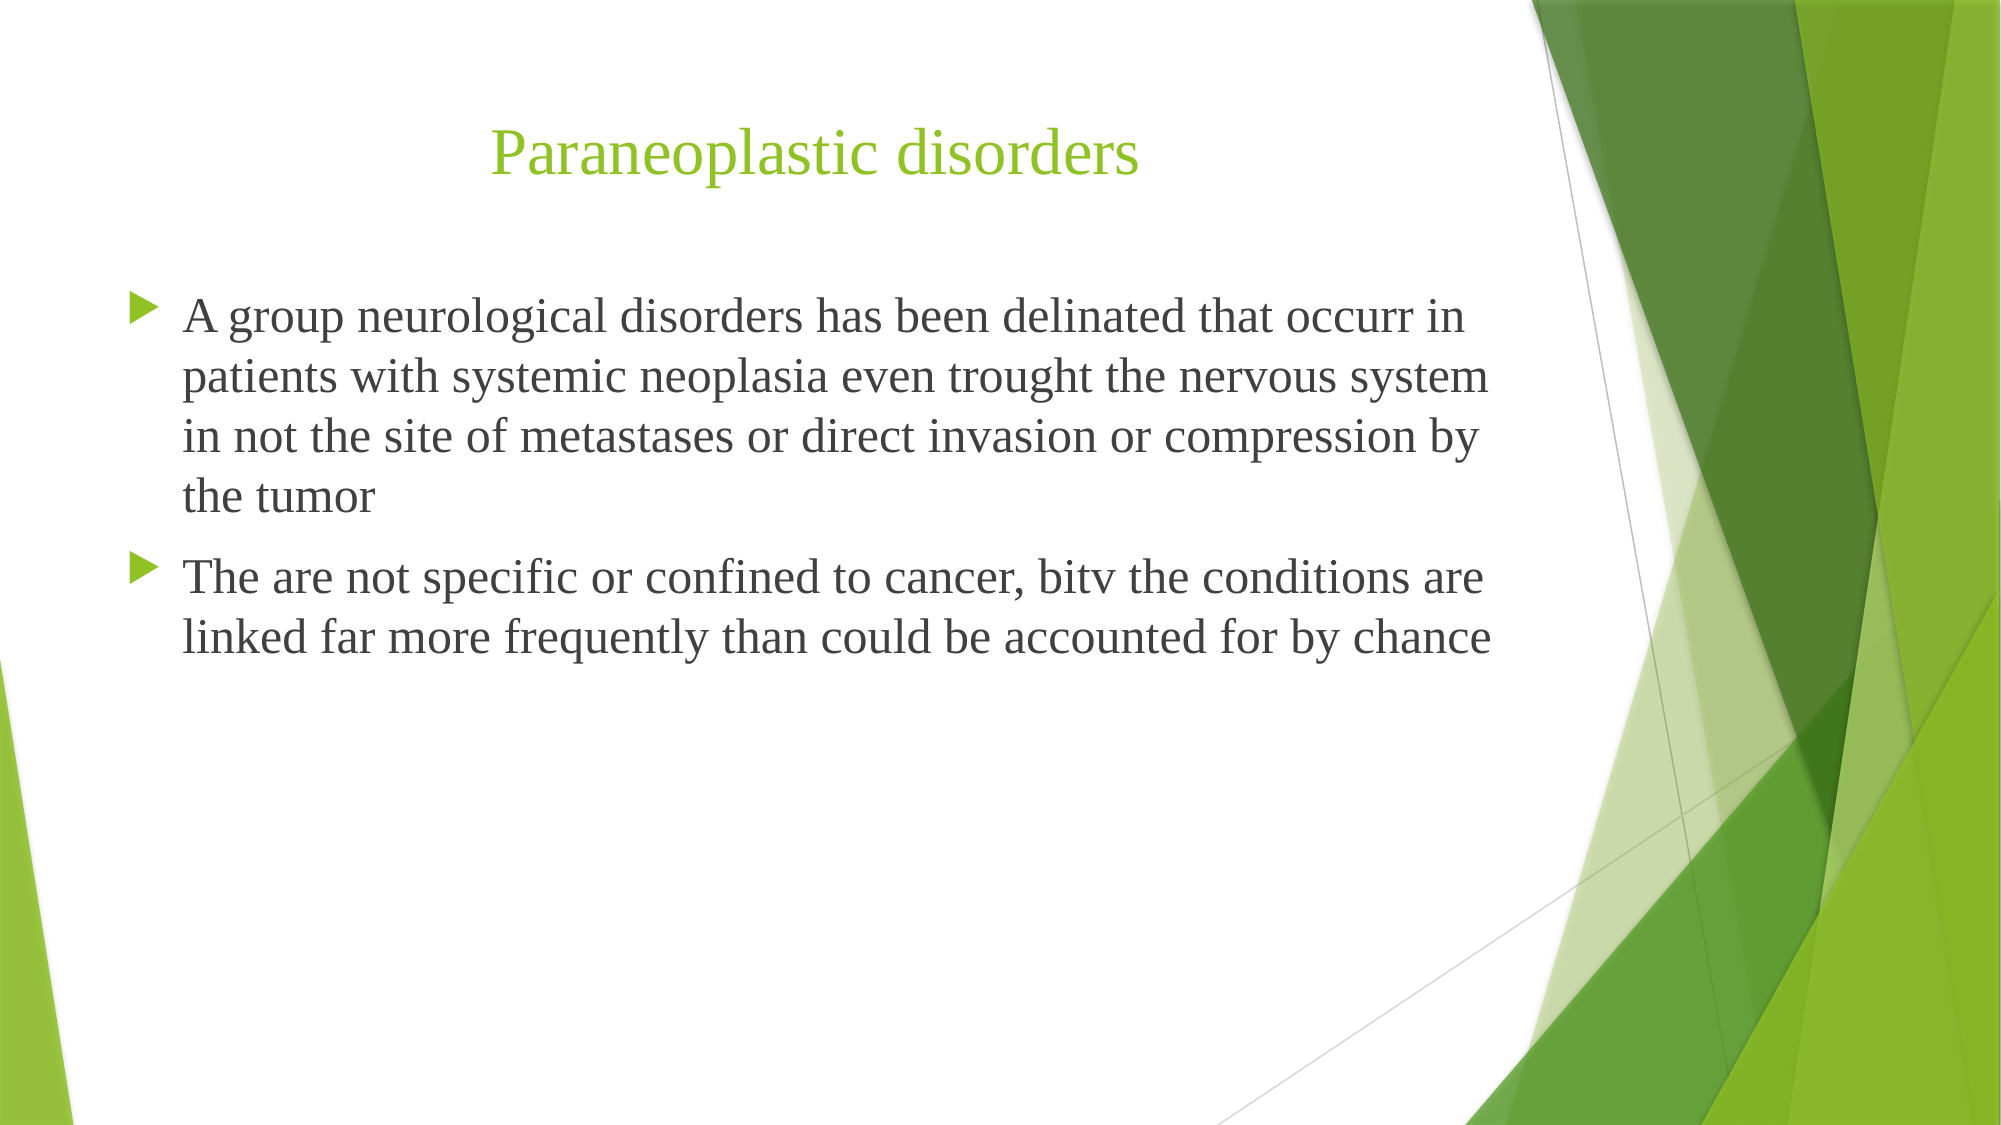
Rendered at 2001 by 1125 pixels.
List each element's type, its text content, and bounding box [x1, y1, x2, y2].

title Paraneoplastic disorders [111, 99, 1522, 247]
list A group neurological disorders has been delinated that occurr in patients with systemic neoplasia even trought the nervous system in not the site of metastases or direct invasion or compression by the tumor The are not specific or confined to cancer, bitv the conditions are linked far more frequently than could be accounted for by chance [111, 275, 1522, 992]
